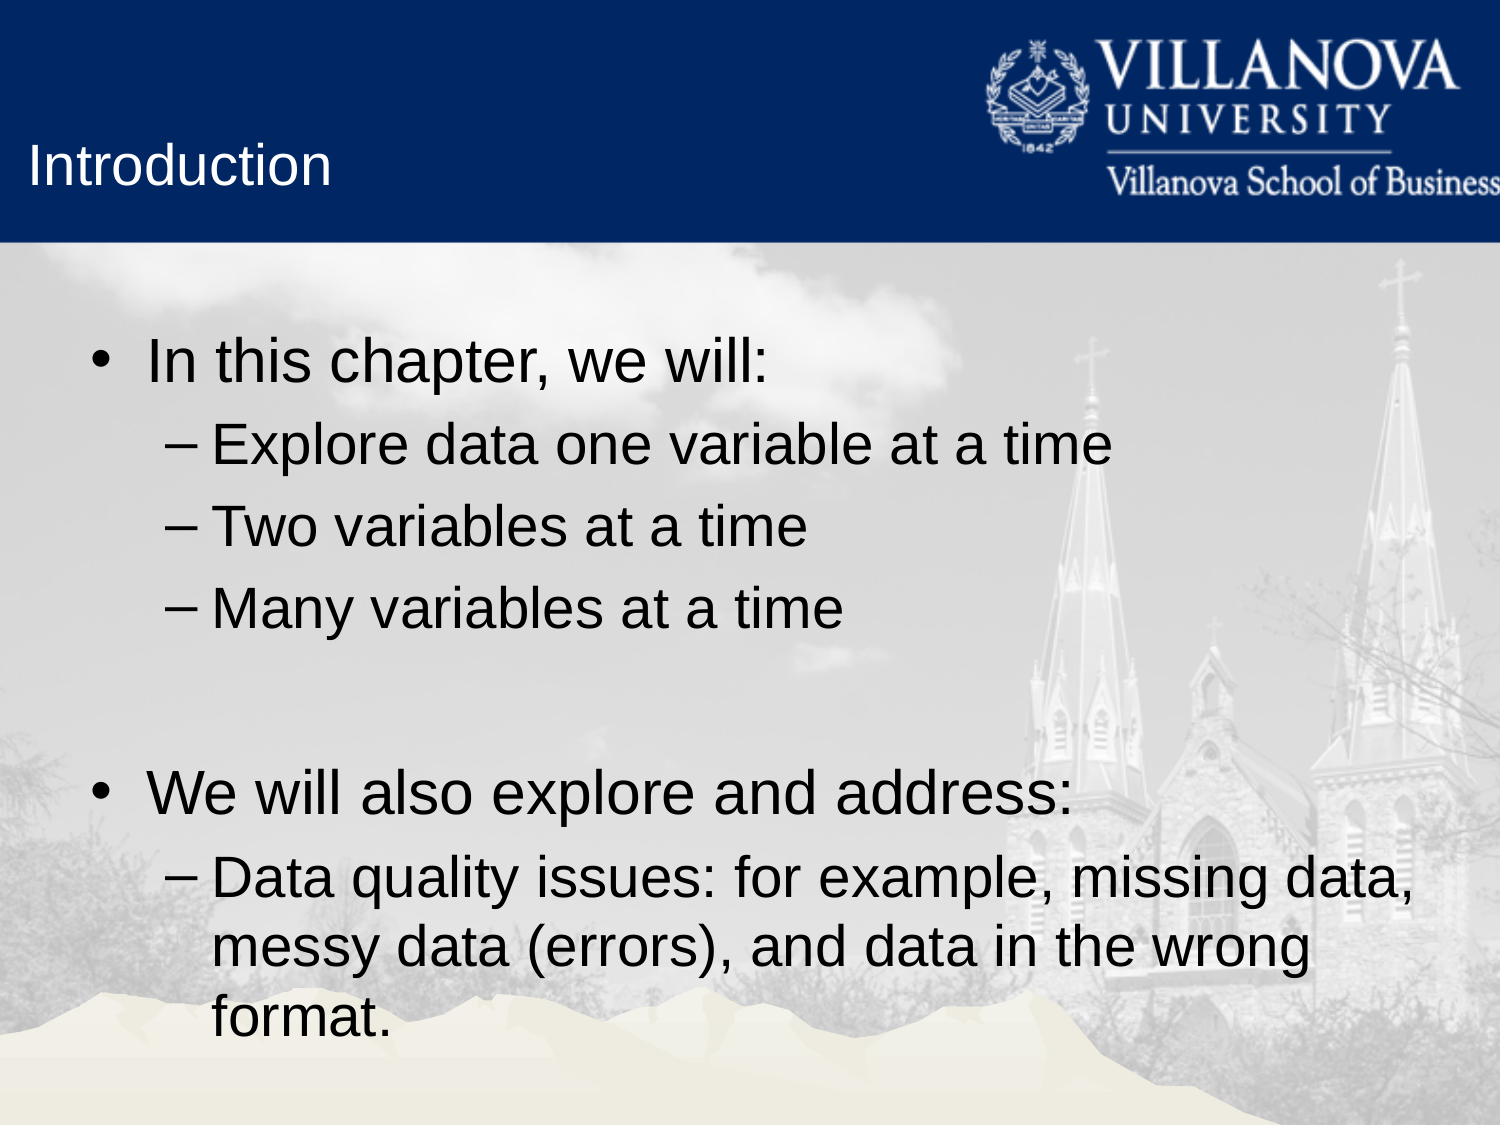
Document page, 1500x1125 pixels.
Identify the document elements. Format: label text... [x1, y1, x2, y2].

list In this chapter, we will: Explore data one variable at a time Two variables at a time Many variables at a time We will also explore and address: Data quality issues: for example, missing data, messy data (errors), and data in the wrong format. [75, 312, 1475, 1050]
title Introduction [12, 24, 1288, 213]
picture [0, 0, 1500, 1125]
